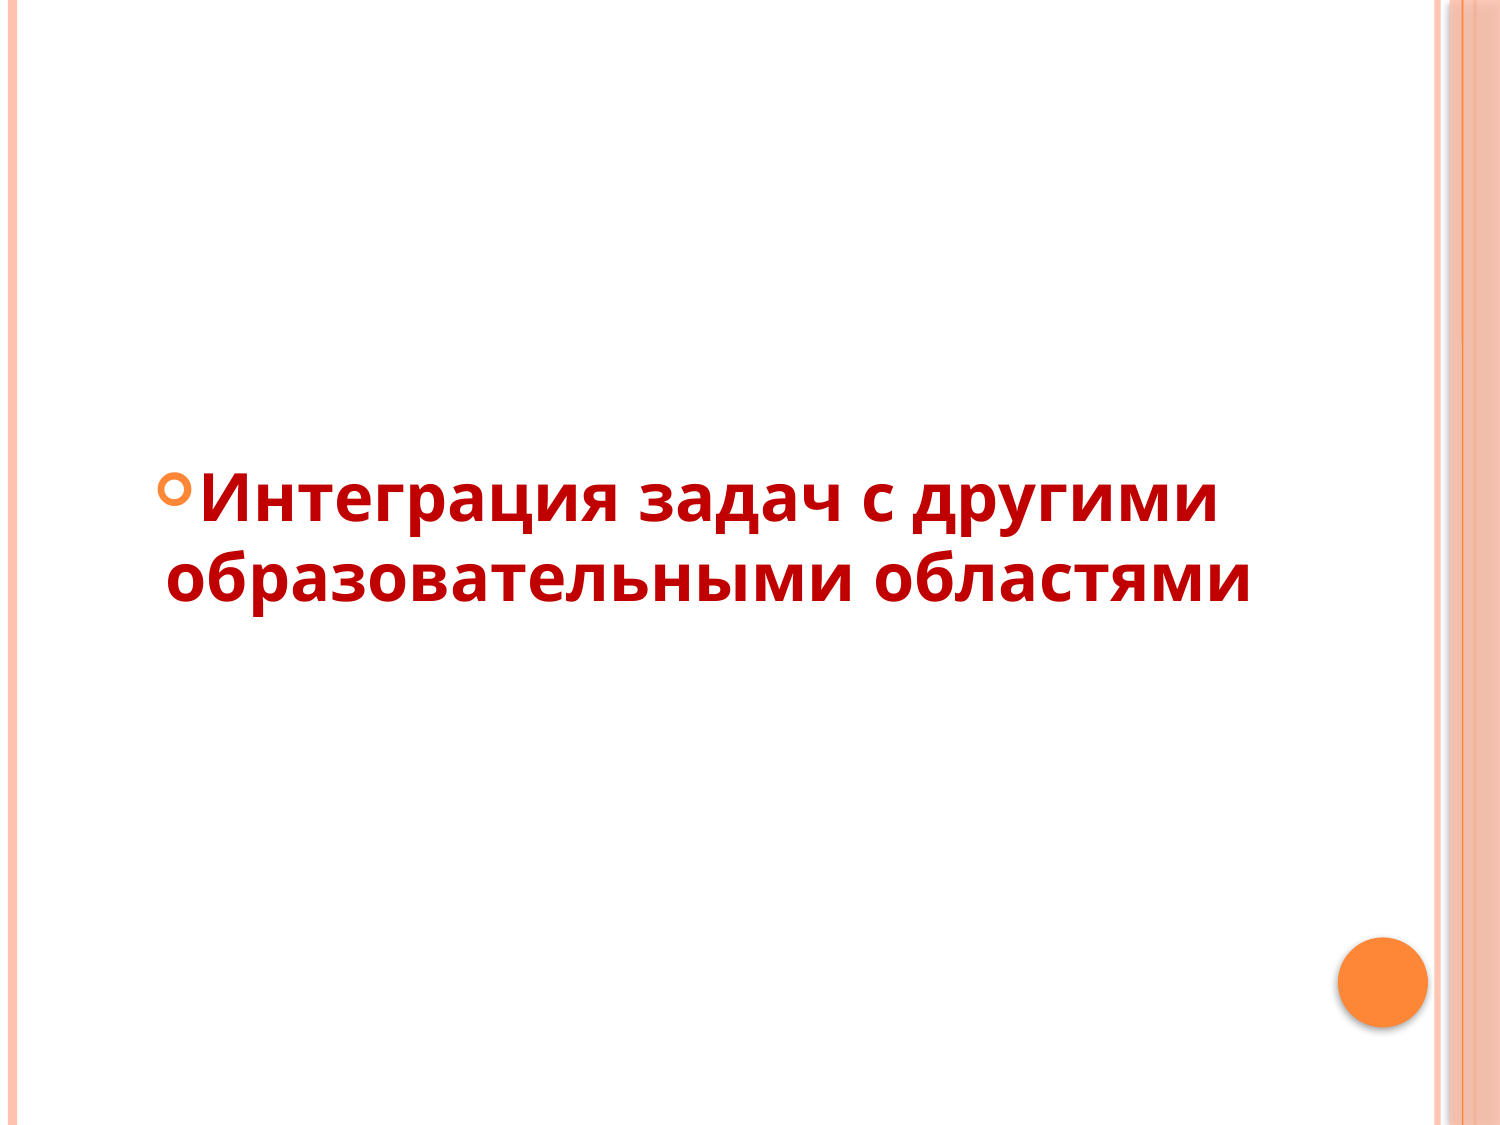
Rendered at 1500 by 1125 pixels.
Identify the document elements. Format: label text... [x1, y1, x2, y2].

list Интеграция задач с другими образовательными областями [75, 262, 1300, 1062]
